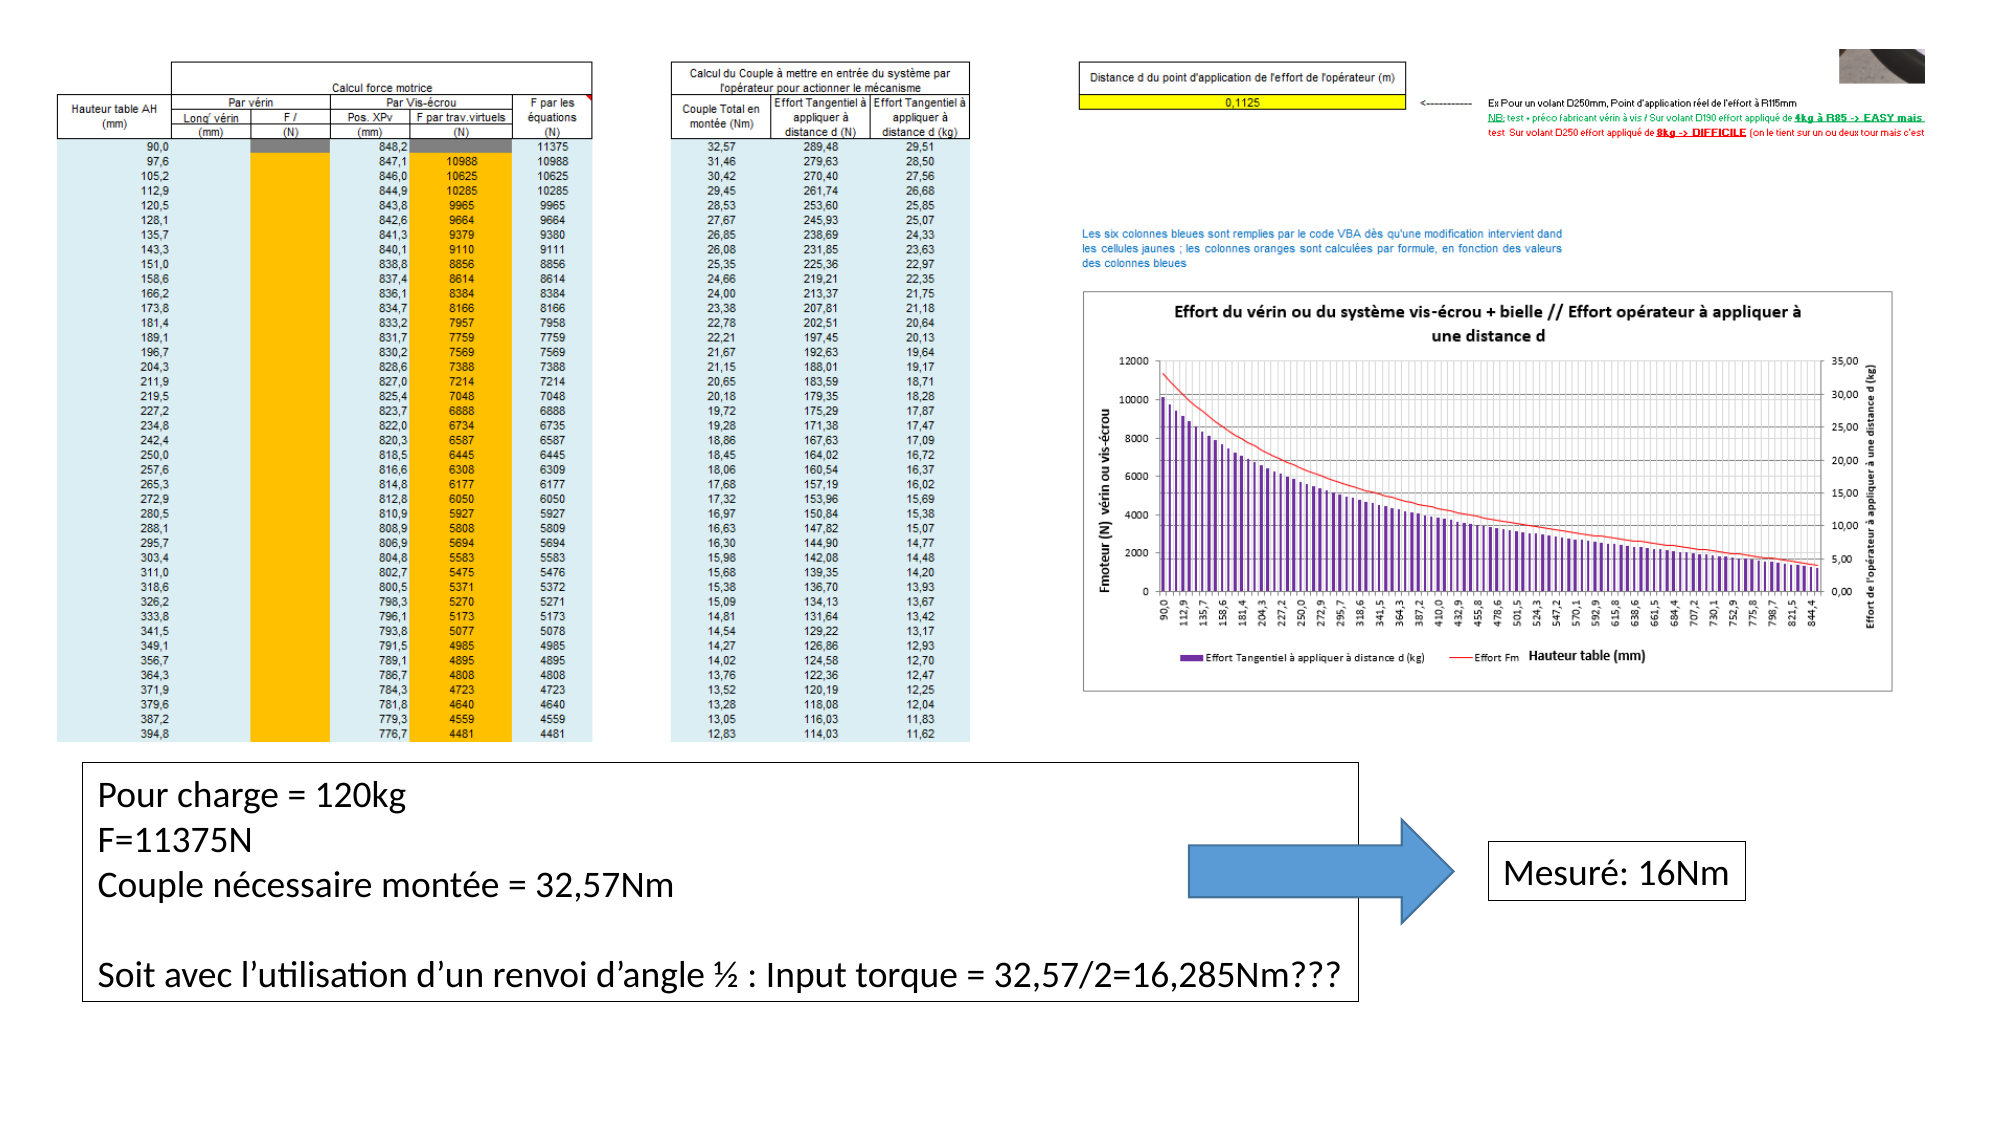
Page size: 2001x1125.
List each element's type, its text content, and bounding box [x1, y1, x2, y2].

text_box Mesuré: 16Nm [1488, 841, 1746, 901]
picture [35, 49, 1925, 742]
text_box [1187, 817, 1456, 926]
text_box Pour charge = 120kg F=11375N Couple nécessaire montée = 32,57Nm Soit avec l’utilisation d’un renvoi d’angle ½ : Input torque = 32,57/2=16,285Nm??? [82, 762, 1359, 1002]
